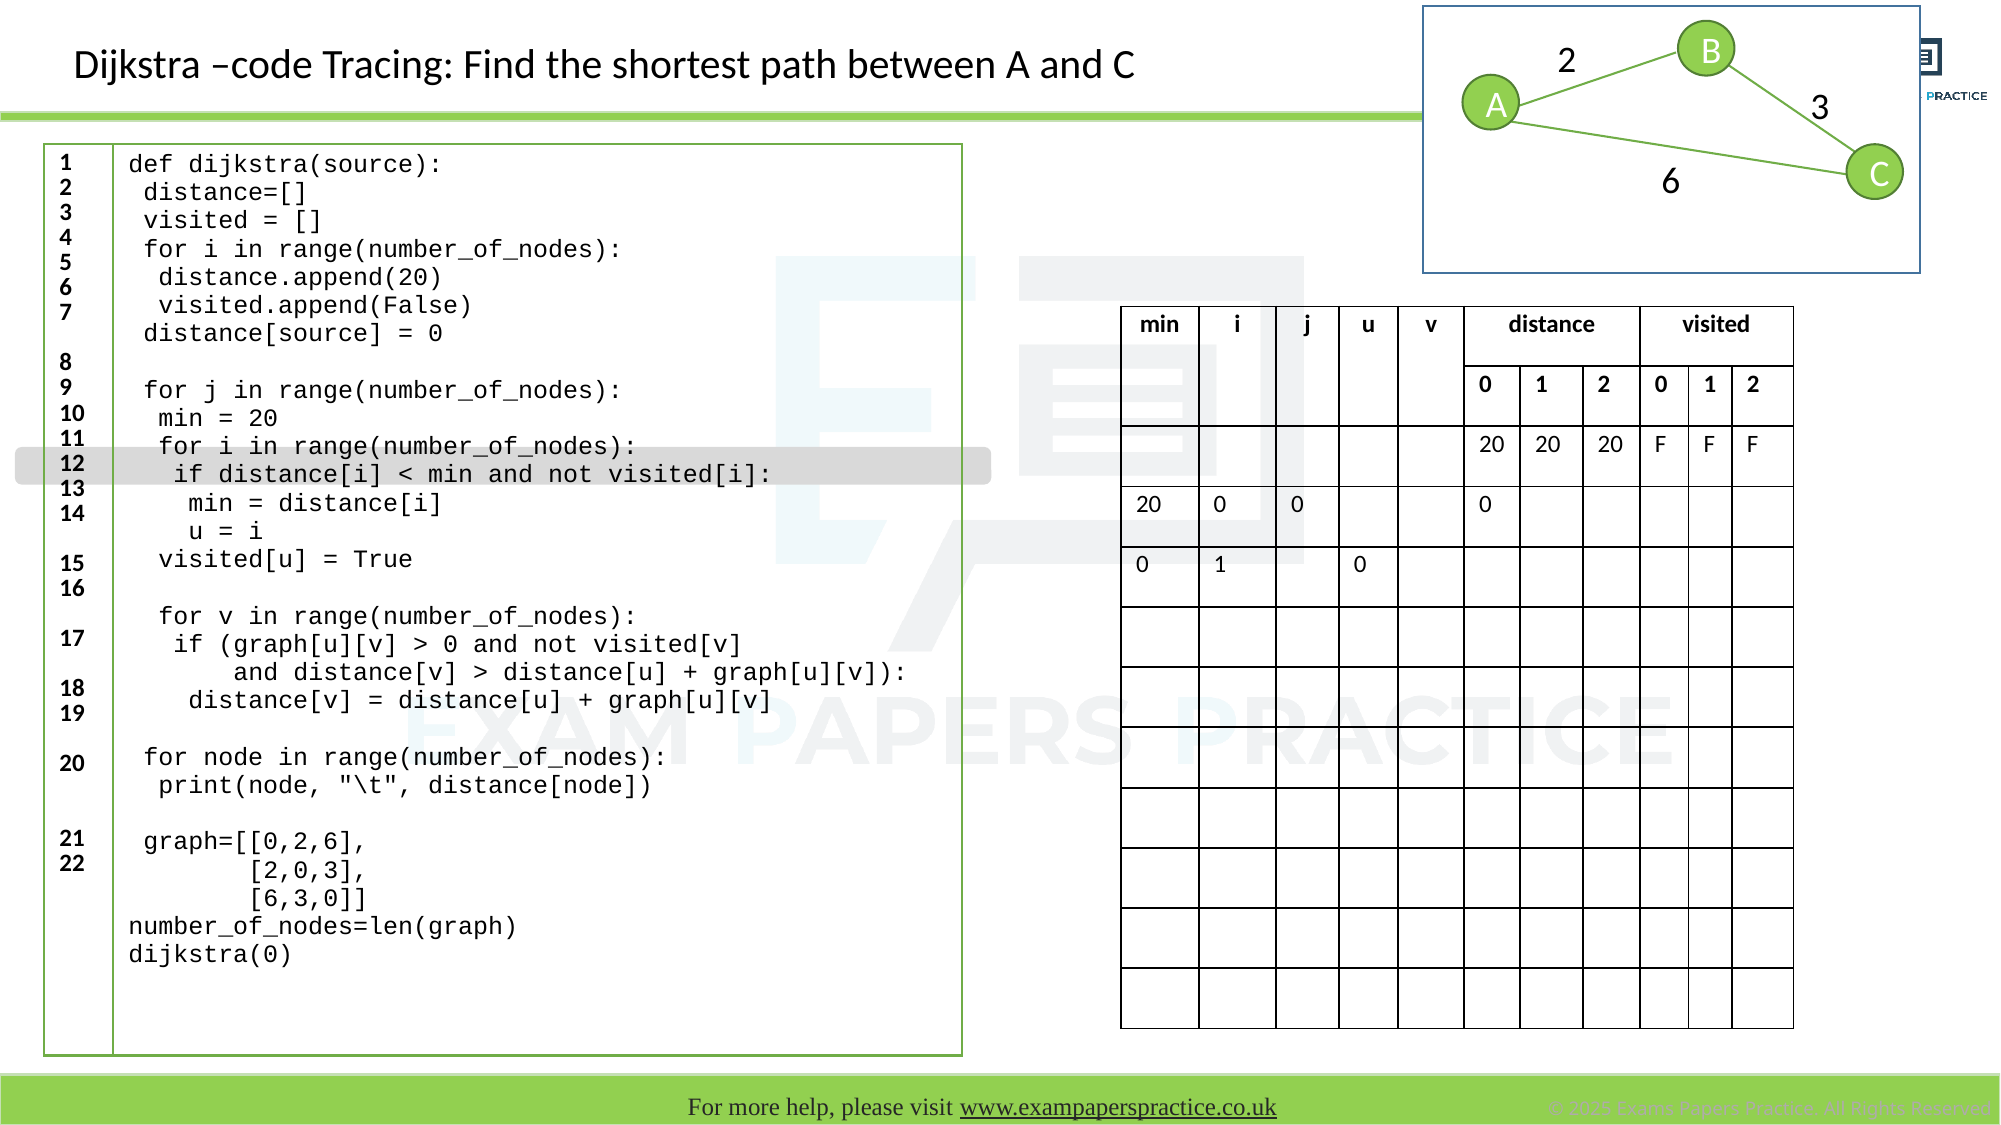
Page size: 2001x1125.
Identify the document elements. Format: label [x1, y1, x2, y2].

table_cell [1399, 668, 1463, 726]
table_cell [1641, 367, 1688, 425]
table_header [1465, 307, 1639, 365]
table_cell [1340, 427, 1397, 486]
table_cell [1689, 367, 1731, 425]
table_cell [1689, 728, 1731, 787]
table_cell [1521, 728, 1582, 787]
table_cell [1689, 487, 1731, 546]
table_cell [1277, 608, 1338, 666]
table_cell [1122, 548, 1198, 606]
table_cell [1277, 728, 1338, 787]
table_header [1122, 307, 1198, 425]
table_cell [1277, 849, 1338, 907]
table_cell [1399, 548, 1463, 606]
table_cell [1584, 427, 1639, 486]
table_cell [1641, 608, 1688, 666]
table_cell [1340, 849, 1397, 907]
table_cell [1689, 608, 1731, 666]
table_cell [1733, 849, 1793, 907]
table_header [1399, 307, 1463, 425]
table_cell [1733, 668, 1793, 726]
table_cell [1340, 789, 1397, 847]
table_cell [1521, 367, 1582, 425]
table_cell [1641, 427, 1688, 486]
table_cell [1399, 427, 1463, 486]
table_cell [1122, 608, 1198, 666]
table_header [1641, 307, 1793, 365]
text_box [14, 446, 43, 485]
table_cell [1465, 427, 1519, 486]
table_cell [1340, 909, 1397, 967]
table_cell [1733, 487, 1793, 546]
table_cell [1465, 668, 1519, 726]
table_cell [1122, 789, 1198, 847]
table_cell [1399, 789, 1463, 847]
table_cell [1200, 487, 1275, 546]
table_cell [1733, 367, 1793, 425]
table_cell [1521, 789, 1582, 847]
table_cell [1641, 969, 1688, 1028]
table_cell [1689, 668, 1731, 726]
table_cell [1277, 789, 1338, 847]
table_cell [1122, 728, 1198, 787]
table_cell [1641, 789, 1688, 847]
table_cell [1340, 608, 1397, 666]
table_cell [1277, 427, 1338, 486]
table_cell [1399, 487, 1463, 546]
table_cell [1277, 668, 1338, 726]
table_cell [1641, 849, 1688, 907]
table_cell [1465, 789, 1519, 847]
table_cell [1200, 969, 1275, 1028]
table_cell [1200, 427, 1275, 486]
table_cell [1584, 969, 1639, 1028]
table_cell [1200, 668, 1275, 726]
table_cell [1584, 728, 1639, 787]
table_cell [1465, 909, 1519, 967]
table_cell [1641, 909, 1688, 967]
table_cell [1122, 969, 1198, 1028]
text_box [1422, 5, 1921, 274]
table_cell [1641, 668, 1688, 726]
table_cell [1521, 668, 1582, 726]
table_cell [1340, 728, 1397, 787]
table_cell [1277, 548, 1338, 606]
table_cell [1733, 548, 1793, 606]
table_cell [1277, 909, 1338, 967]
table_cell [1200, 909, 1275, 967]
table_cell [1465, 367, 1519, 425]
table_cell [1340, 548, 1397, 606]
table_cell [1340, 668, 1397, 726]
table_cell [1340, 969, 1397, 1028]
table_cell [1584, 548, 1639, 606]
table_cell [1733, 789, 1793, 847]
table_cell [1277, 969, 1338, 1028]
table_cell [1122, 668, 1198, 726]
text_box [963, 446, 992, 485]
table_header [1277, 307, 1338, 425]
table_header [1340, 307, 1397, 425]
table_cell [1200, 849, 1275, 907]
table_cell [1521, 548, 1582, 606]
table_cell [1584, 849, 1639, 907]
table_cell [1584, 367, 1639, 425]
table_cell [1465, 849, 1519, 907]
table_cell [1200, 789, 1275, 847]
table_cell [1200, 608, 1275, 666]
table_cell [1733, 909, 1793, 967]
table_cell [1689, 909, 1731, 967]
table_cell [1122, 487, 1198, 546]
table_cell [1584, 487, 1639, 546]
text_box [58, 29, 1152, 94]
table_cell [1521, 427, 1582, 486]
table_cell [1521, 608, 1582, 666]
table_cell [1122, 427, 1198, 486]
table_cell [1122, 909, 1198, 967]
table_cell [1689, 427, 1731, 486]
table_cell [1521, 969, 1582, 1028]
table_cell [1465, 548, 1519, 606]
table_cell [1399, 969, 1463, 1028]
table_cell [1689, 548, 1731, 606]
table_cell [1399, 909, 1463, 967]
table_cell [1733, 969, 1793, 1028]
table_cell [1733, 728, 1793, 787]
table_cell [1733, 608, 1793, 666]
table_cell [1399, 728, 1463, 787]
table_cell [1584, 909, 1639, 967]
table_cell [1641, 728, 1688, 787]
table_cell [1733, 427, 1793, 486]
table_cell [1465, 608, 1519, 666]
table_cell [1689, 969, 1731, 1028]
table_cell [1641, 548, 1688, 606]
table_cell [1584, 668, 1639, 726]
table_header [114, 145, 961, 1054]
table_cell [1399, 849, 1463, 907]
table_cell [1465, 728, 1519, 787]
table_cell [1200, 728, 1275, 787]
table_cell [1521, 487, 1582, 546]
table_cell [1521, 909, 1582, 967]
table_cell [1465, 969, 1519, 1028]
table_cell [1277, 487, 1338, 546]
table_cell [1340, 487, 1397, 546]
table_cell [1584, 608, 1639, 666]
table_cell [1465, 487, 1519, 546]
table_cell [1399, 608, 1463, 666]
table_cell [1641, 487, 1688, 546]
table_cell [1584, 789, 1639, 847]
table_cell [1122, 849, 1198, 907]
table_cell [1689, 849, 1731, 907]
table_header [45, 145, 112, 1054]
table_cell [1200, 548, 1275, 606]
table_cell [1689, 789, 1731, 847]
table_cell [1521, 849, 1582, 907]
table_header [1200, 307, 1275, 425]
